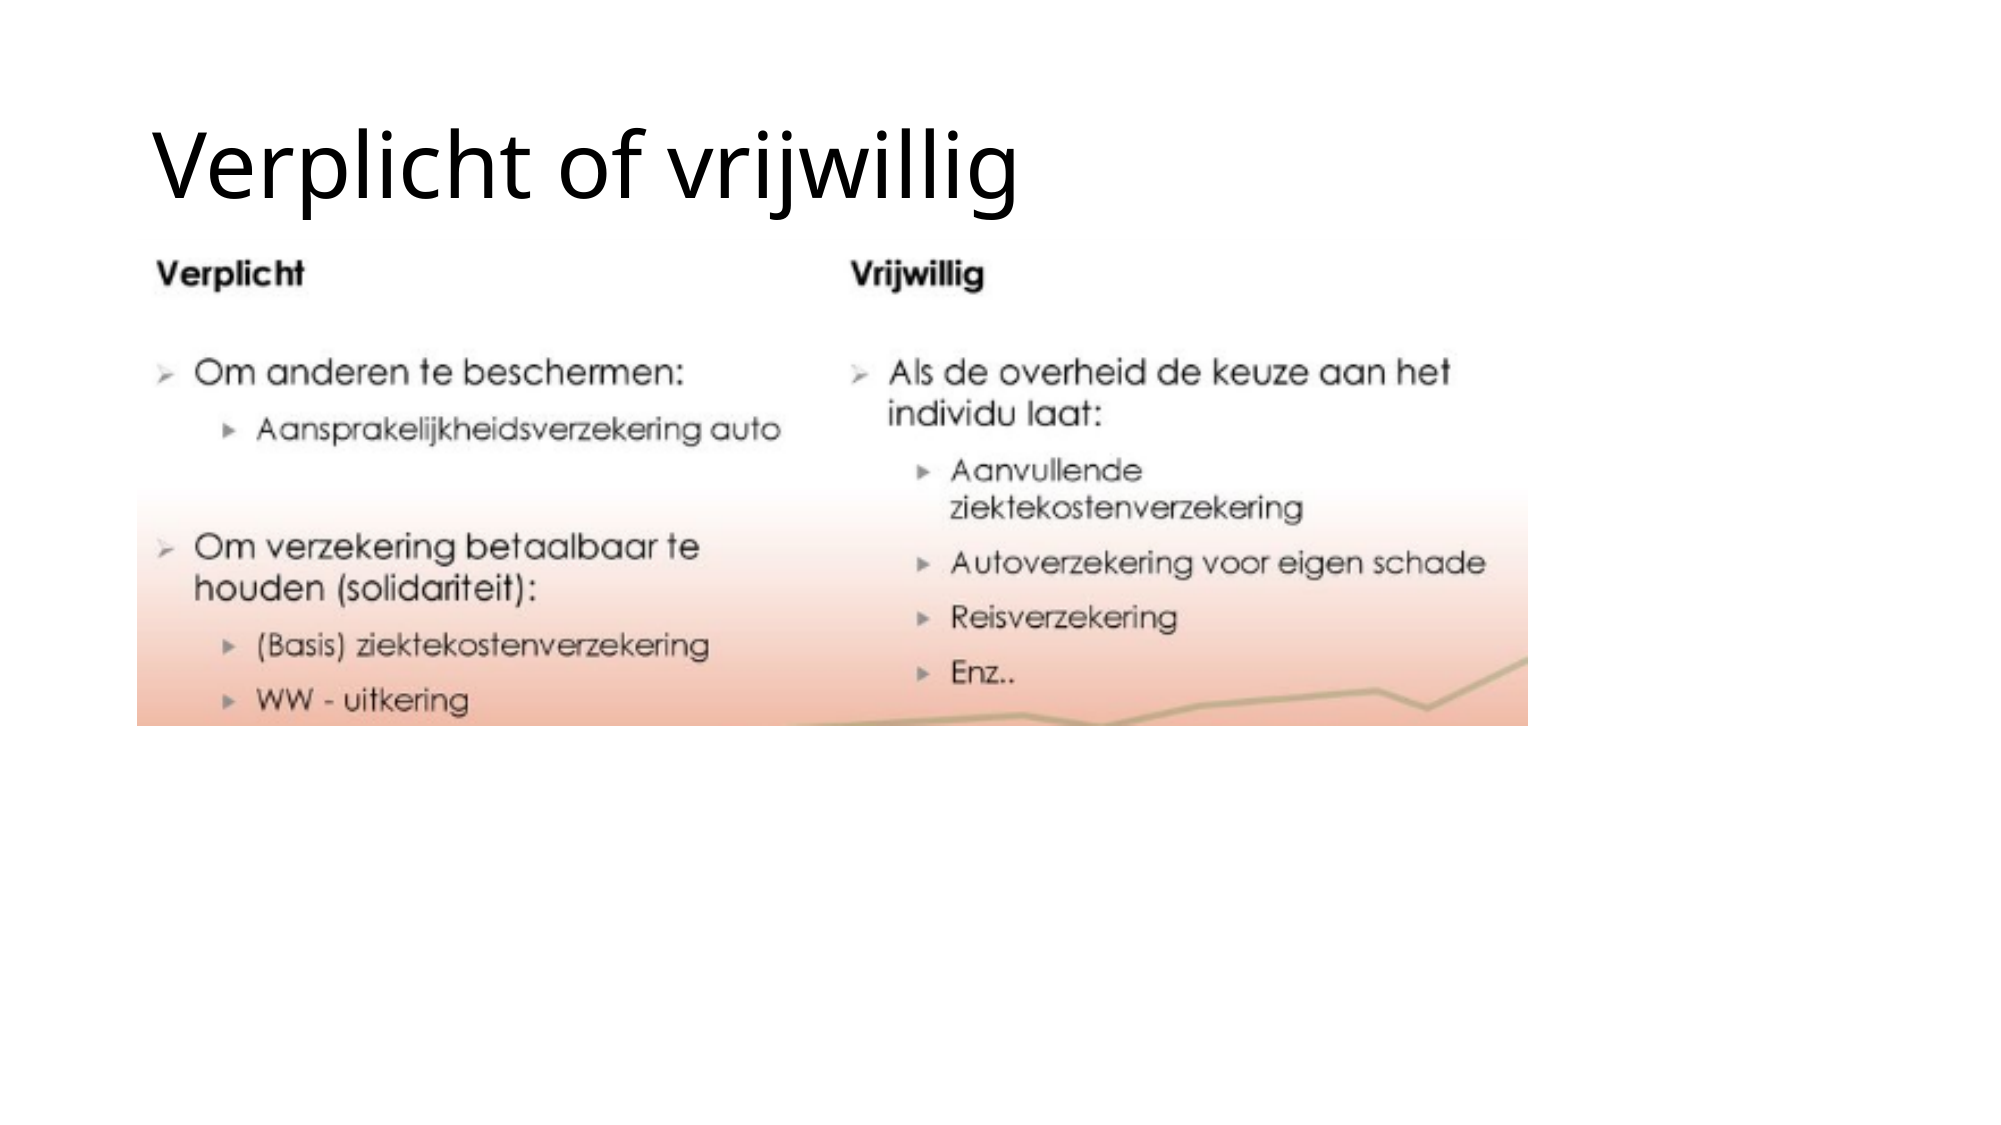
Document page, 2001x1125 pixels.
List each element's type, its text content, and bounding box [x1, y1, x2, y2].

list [137, 238, 1528, 726]
title Verplicht of vrijwillig [137, 59, 1863, 278]
